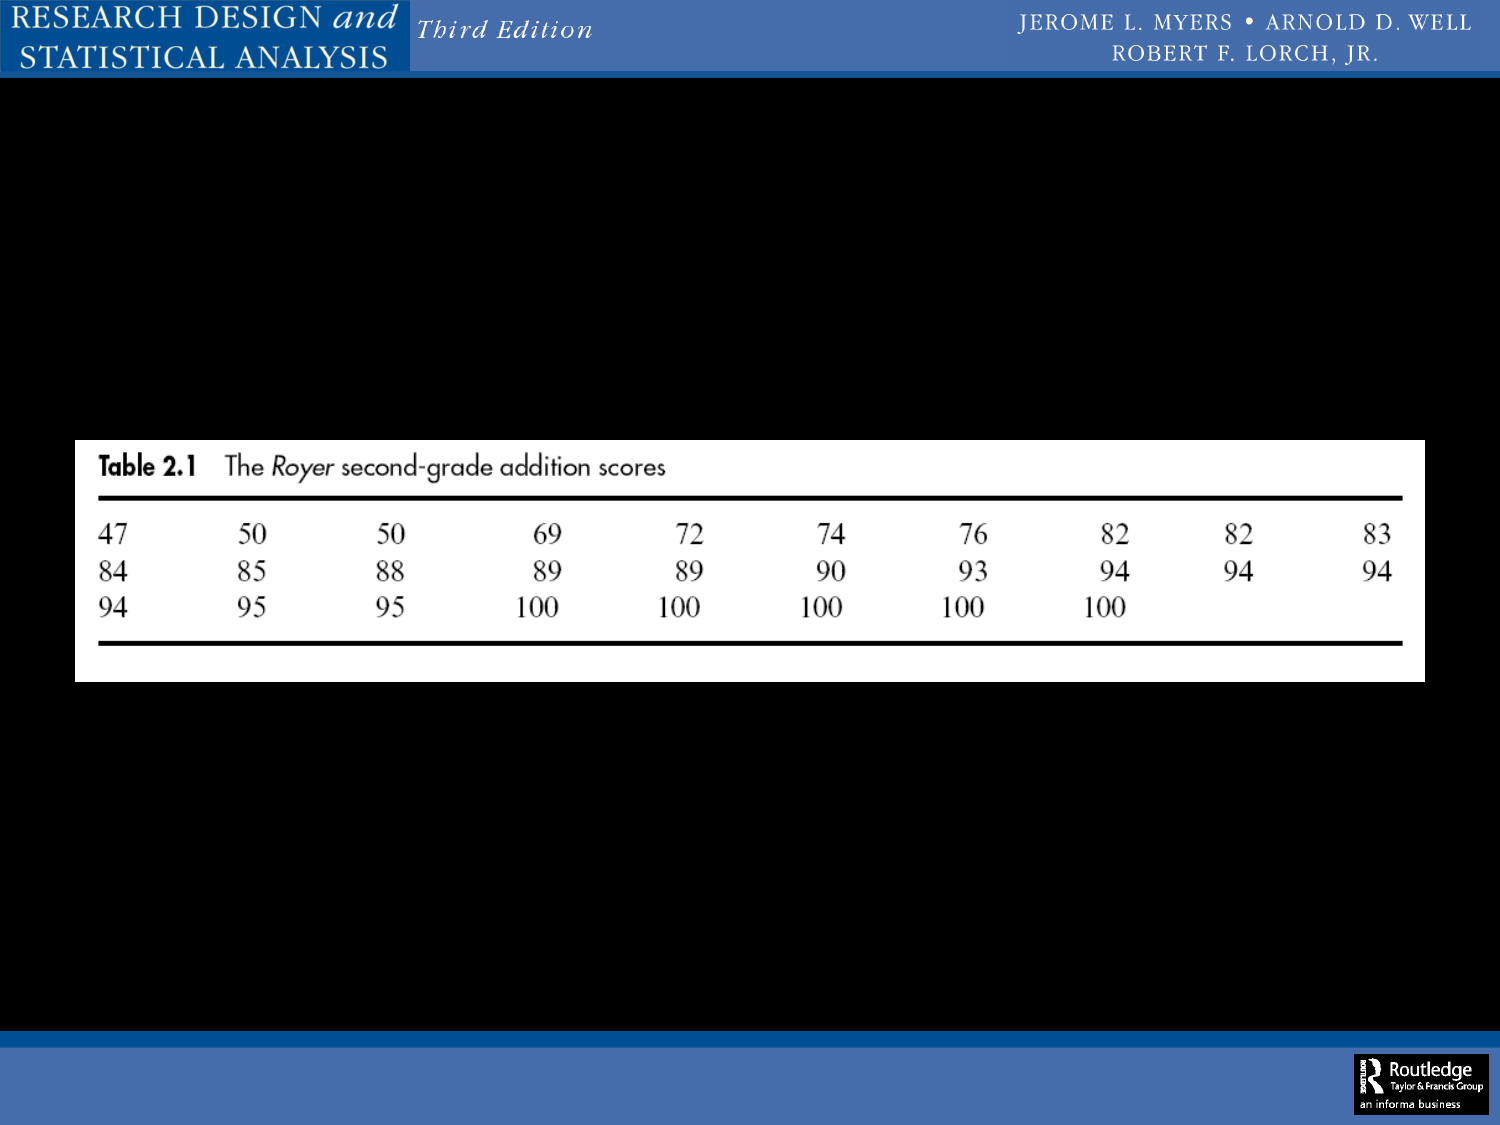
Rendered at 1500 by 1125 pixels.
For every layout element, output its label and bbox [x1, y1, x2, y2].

picture [0, 0, 1500, 78]
list [74, 440, 1426, 682]
picture [0, 1031, 1500, 1125]
